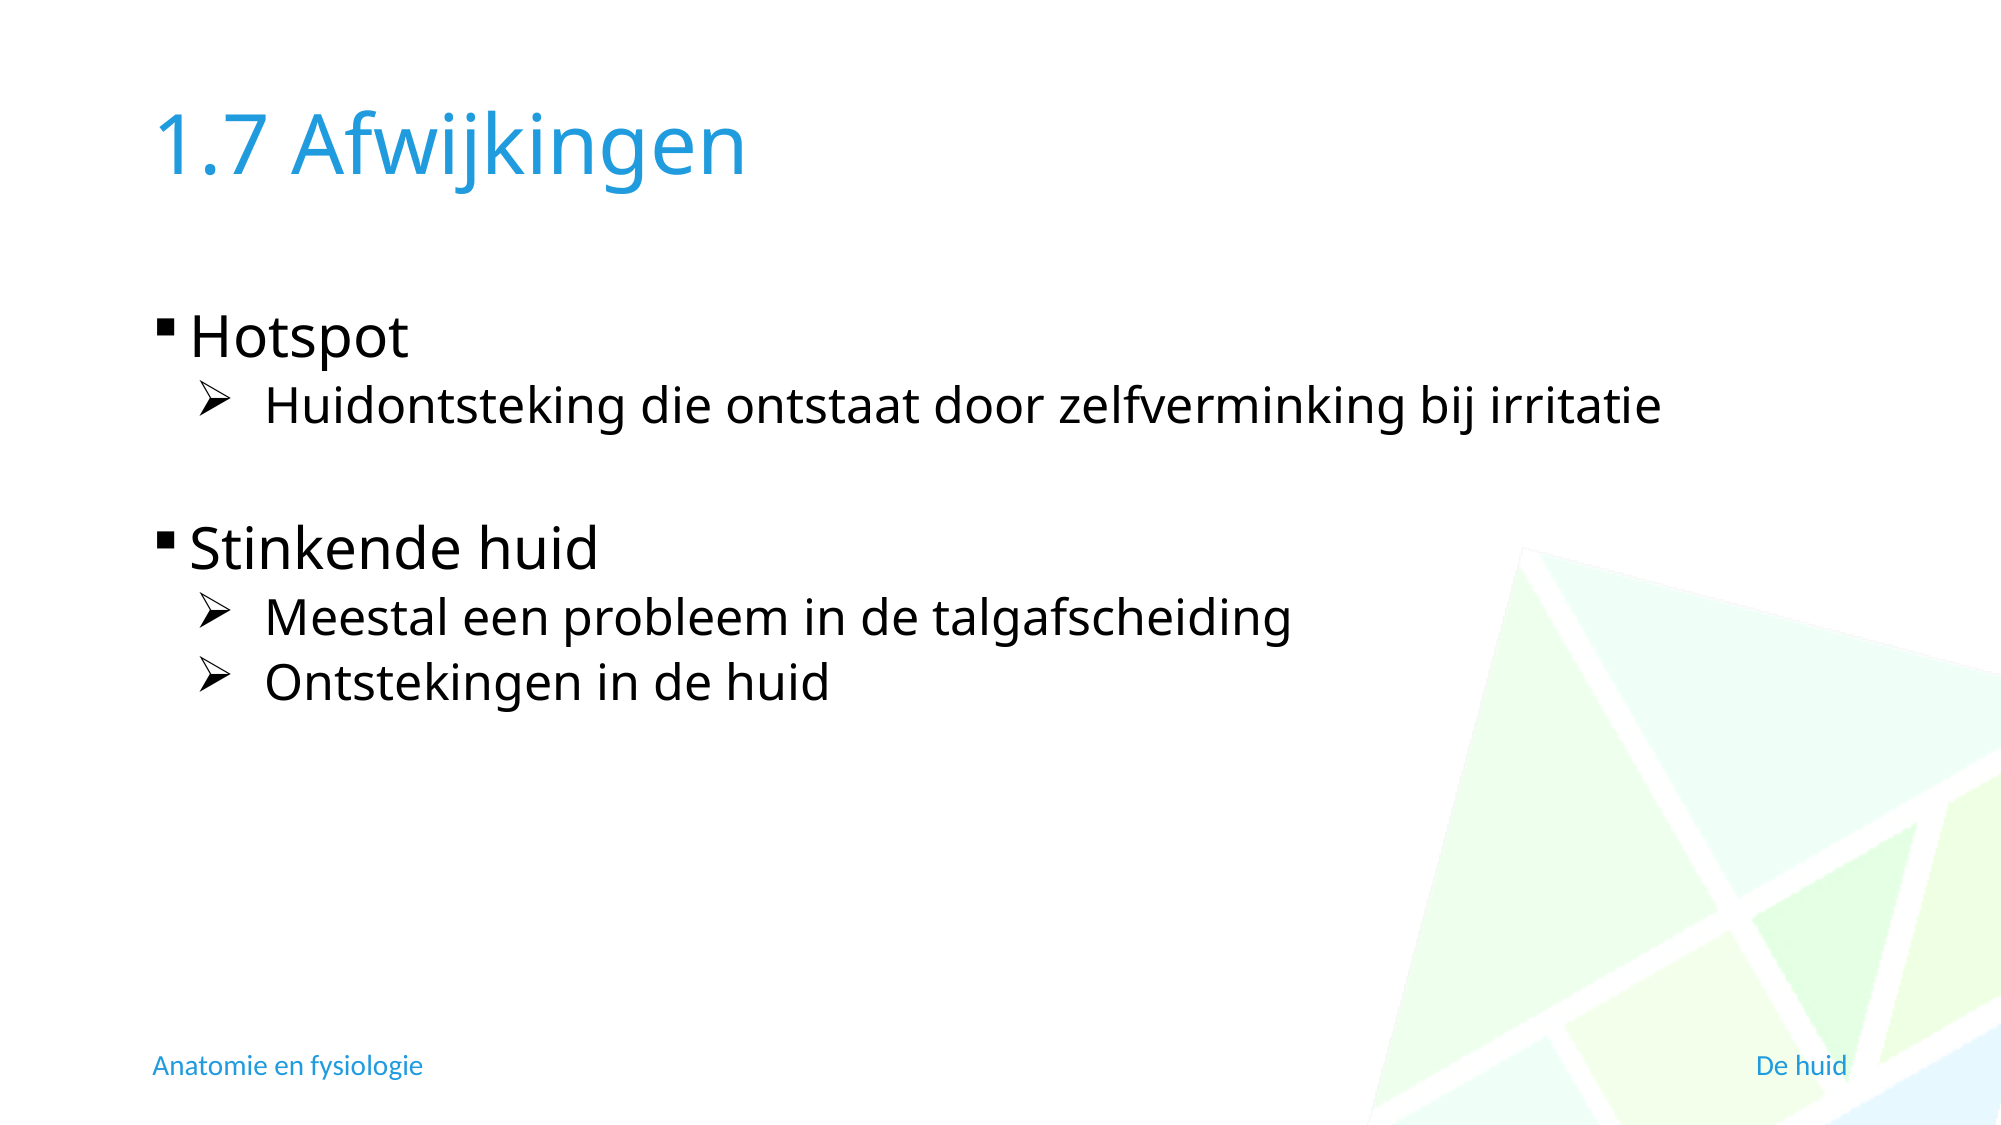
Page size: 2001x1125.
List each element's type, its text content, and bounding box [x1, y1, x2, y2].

list Hotspot Huidontsteking die ontstaat door zelfverminking bij irritatie Stinkende huid Meestal een probleem in de talgafscheiding Ontstekingen in de huid [137, 299, 1863, 1014]
list Anatomie en fysiologie [137, 1042, 588, 1103]
title 1.7 Afwijkingen [137, 59, 1863, 236]
list De huid [1412, 1042, 1863, 1103]
